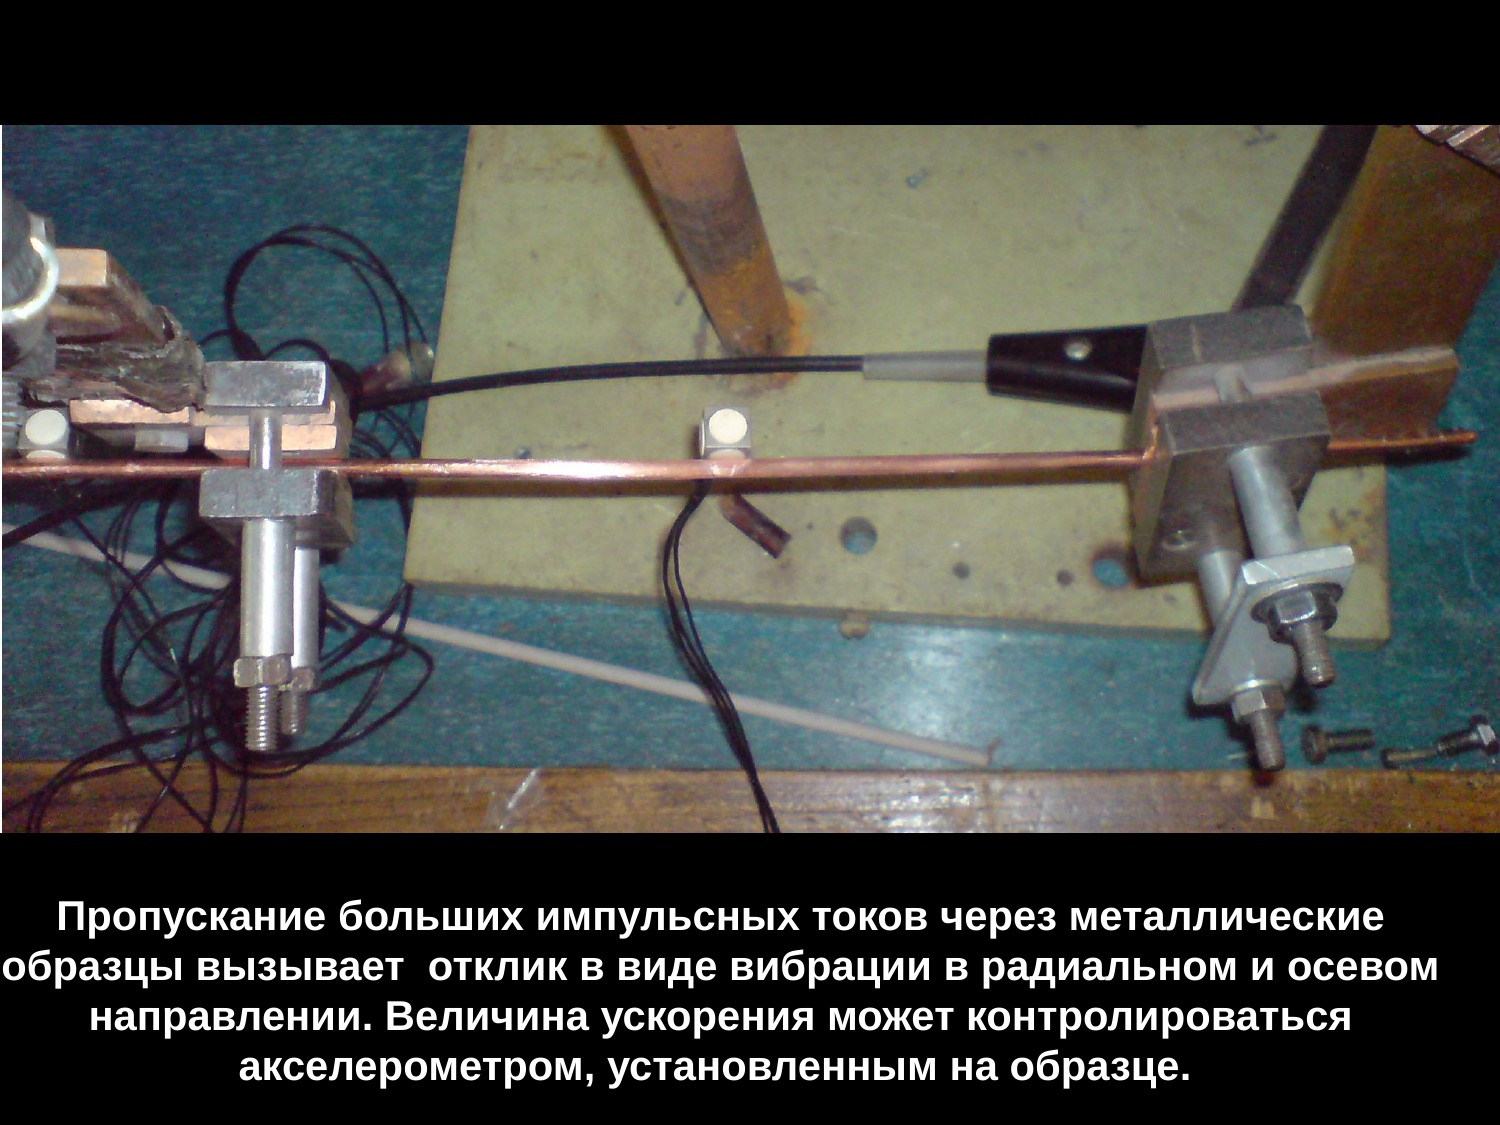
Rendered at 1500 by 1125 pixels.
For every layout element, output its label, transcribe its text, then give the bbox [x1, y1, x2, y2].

text_box Пропускание больших импульсных токов через металлические образцы вызывает отклик в виде вибрации в радиальном и осевом направлении. Величина ускорения может контролироваться акселерометром, установленным на образце. [0, 881, 1460, 1097]
picture [0, 125, 1500, 834]
